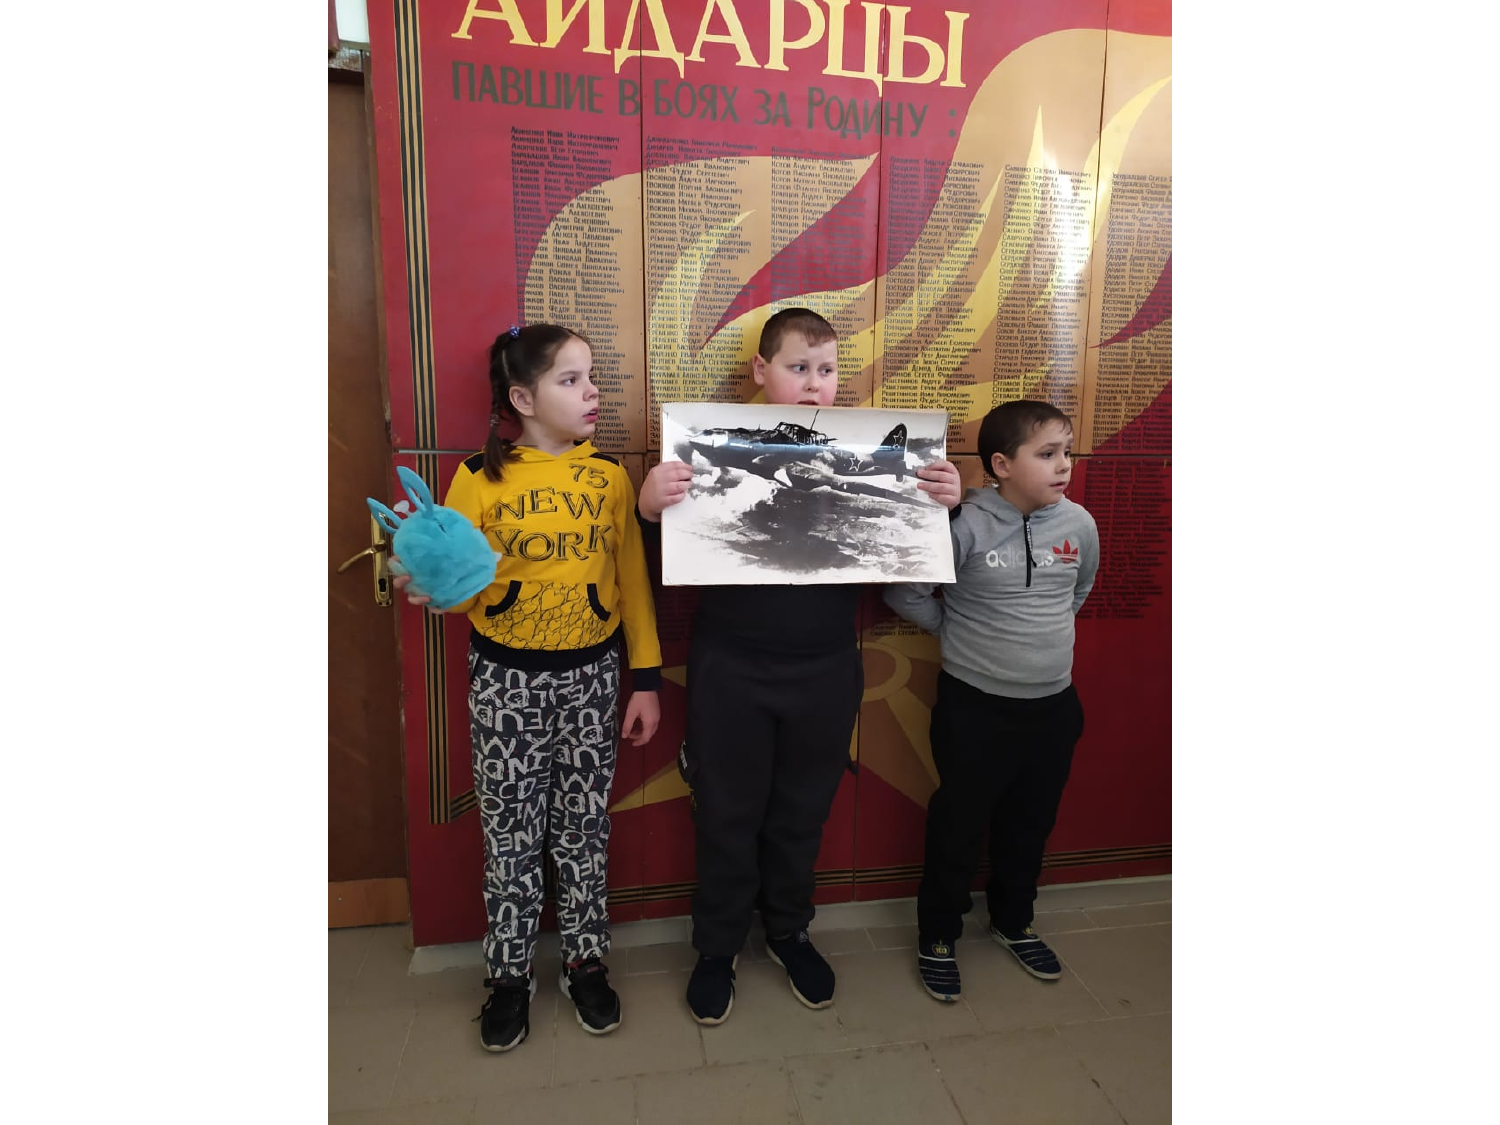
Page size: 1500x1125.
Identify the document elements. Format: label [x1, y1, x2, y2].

picture [327, 0, 1173, 1125]
